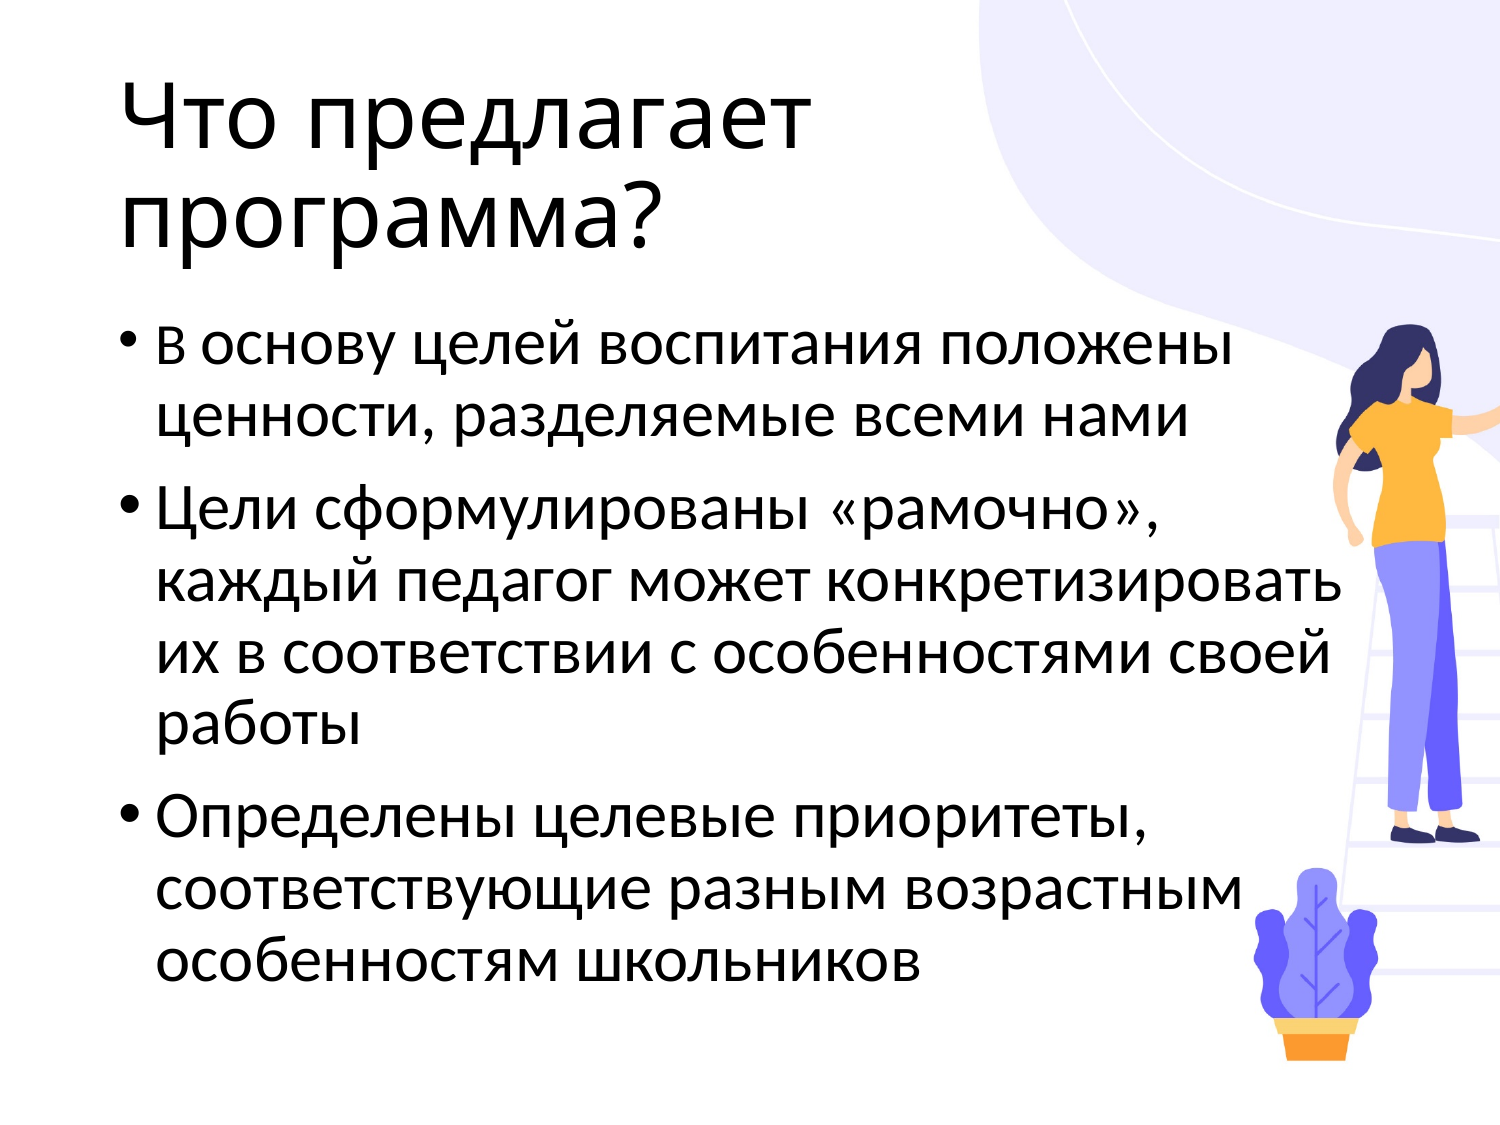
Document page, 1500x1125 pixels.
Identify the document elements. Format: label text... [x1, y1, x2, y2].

list В основу целей воспитания положены ценности, разделяемые всеми нами Цели сформулированы «рамочно», каждый педагог может конкретизировать их в соответствии с особенностями своей работы Определены целевые приоритеты, соответствующие разным возрастным особенностям школьников [103, 299, 1397, 1014]
title Что предлагает программа? [103, 59, 1397, 278]
picture [0, 0, 1500, 1125]
